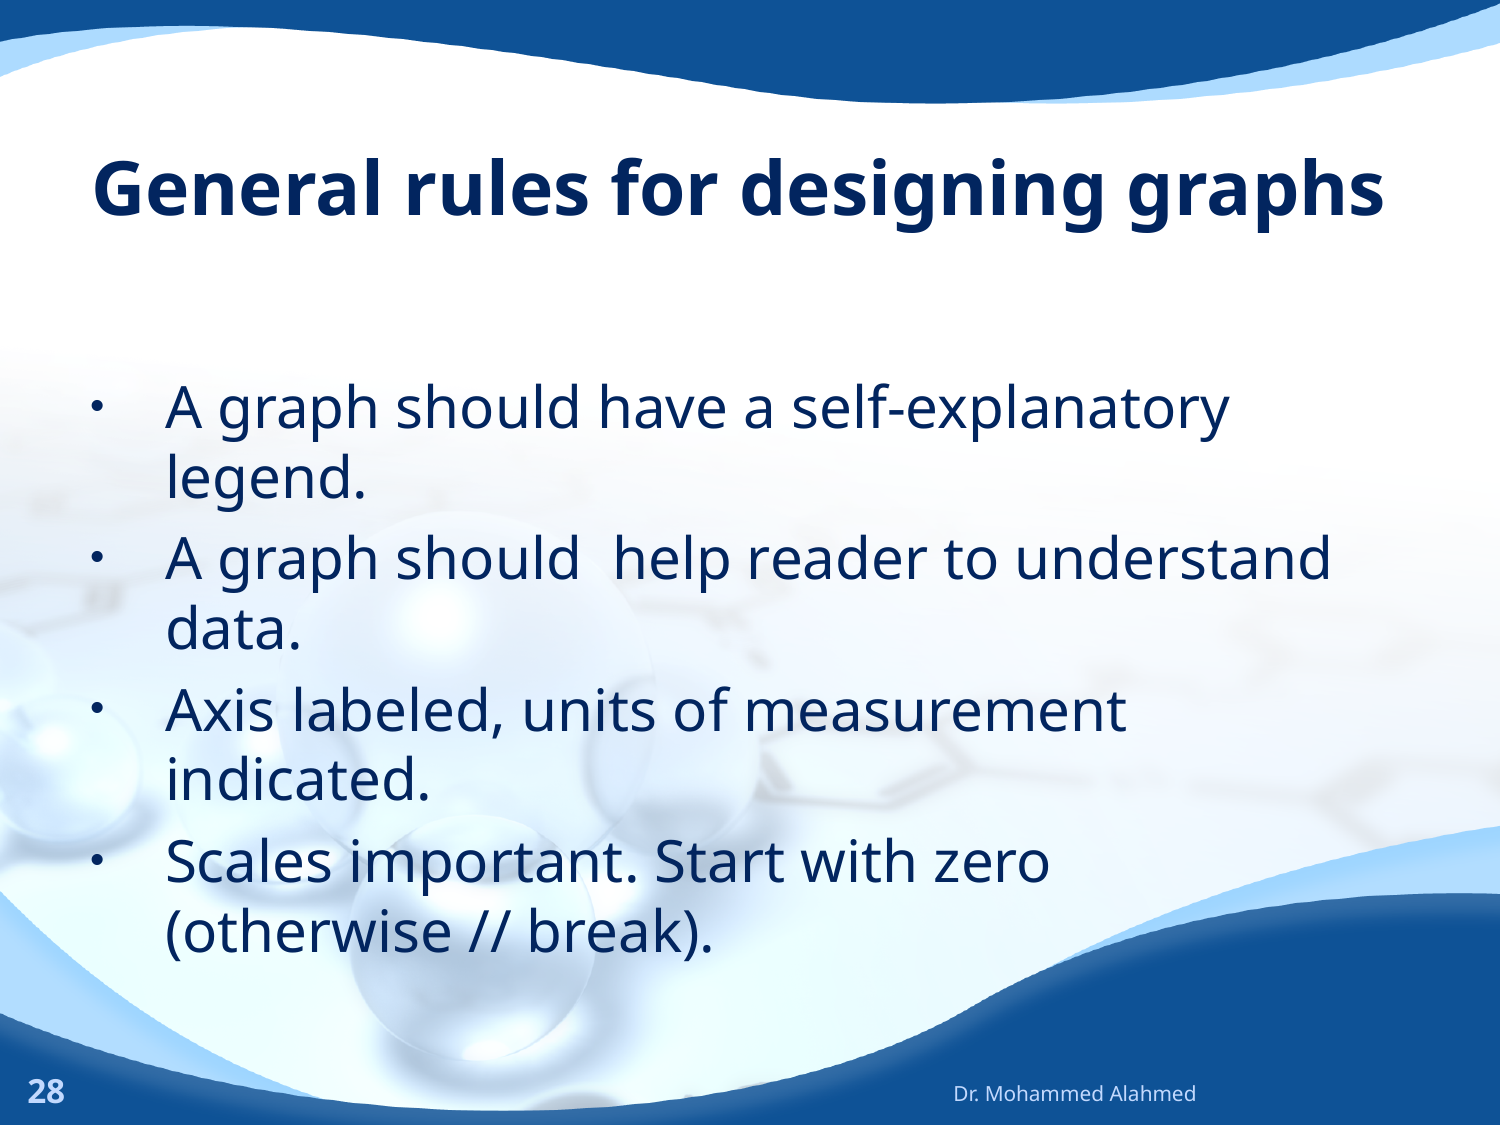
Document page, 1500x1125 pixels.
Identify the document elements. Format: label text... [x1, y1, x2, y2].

list A graph should have a self-explanatory legend. A graph should help reader to understand data. Axis labeled, units of measurement indicated. Scales important. Start with zero (otherwise // break). [75, 362, 1413, 1005]
picture [0, 0, 1500, 1125]
title General rules for designing graphs [76, 132, 1427, 238]
footer Dr. Mohammed Alahmed [837, 1073, 1313, 1125]
slide_number 28 [12, 1062, 363, 1123]
